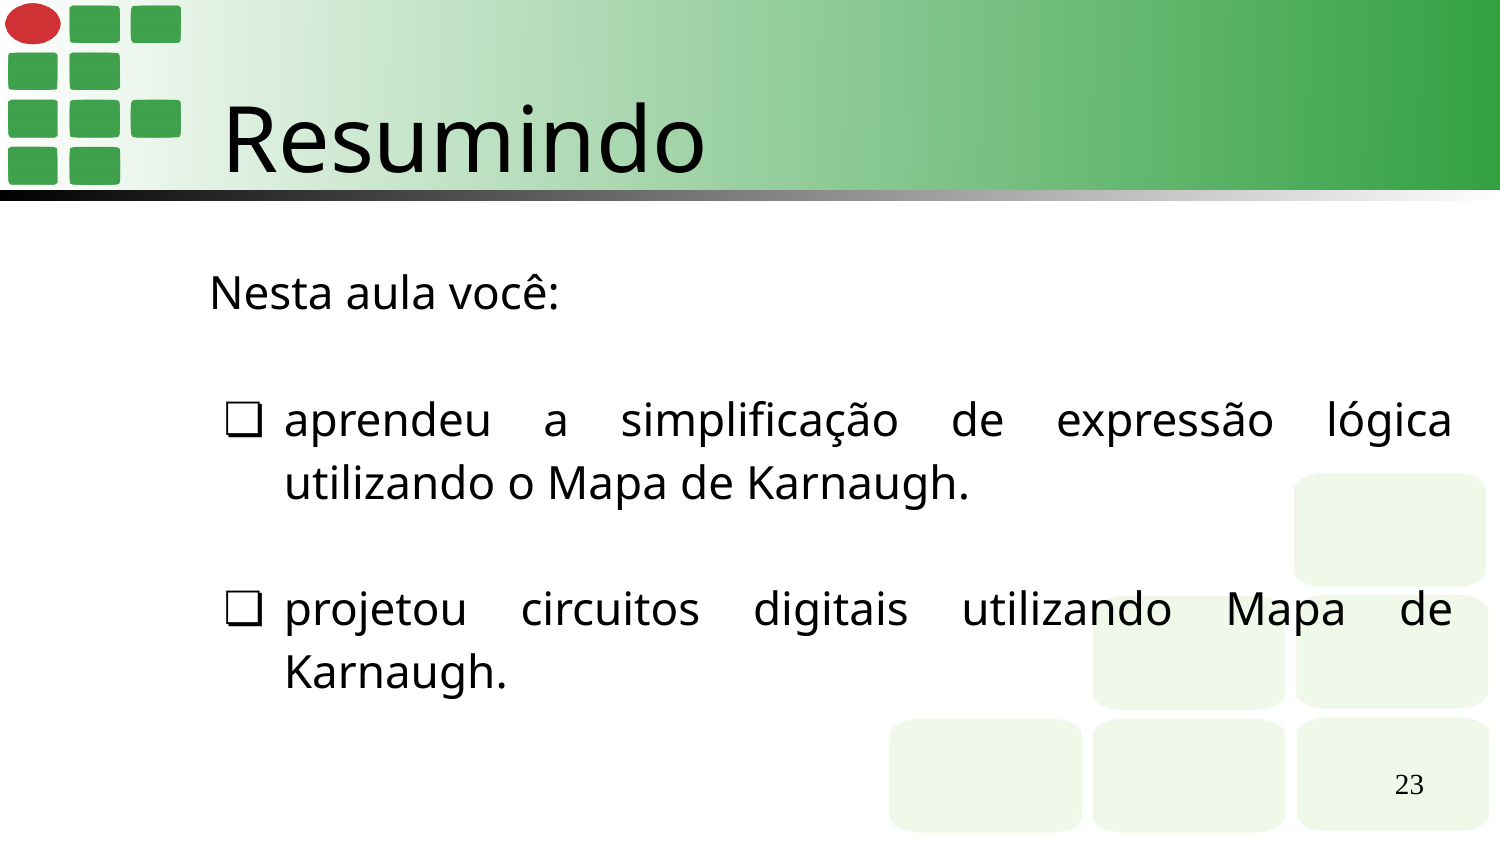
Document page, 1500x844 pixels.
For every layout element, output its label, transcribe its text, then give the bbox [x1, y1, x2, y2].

text_box Nesta aula você: aprendeu a simplificação de expressão lógica utilizando o Mapa de Karnaugh. projetou circuitos digitais utilizando Mapa de Karnaugh. [193, 248, 1469, 769]
slide_number ‹#› [1075, 769, 1425, 827]
text_box Resumindo [206, 26, 1468, 207]
picture [5, 3, 181, 185]
picture [803, 441, 1495, 835]
